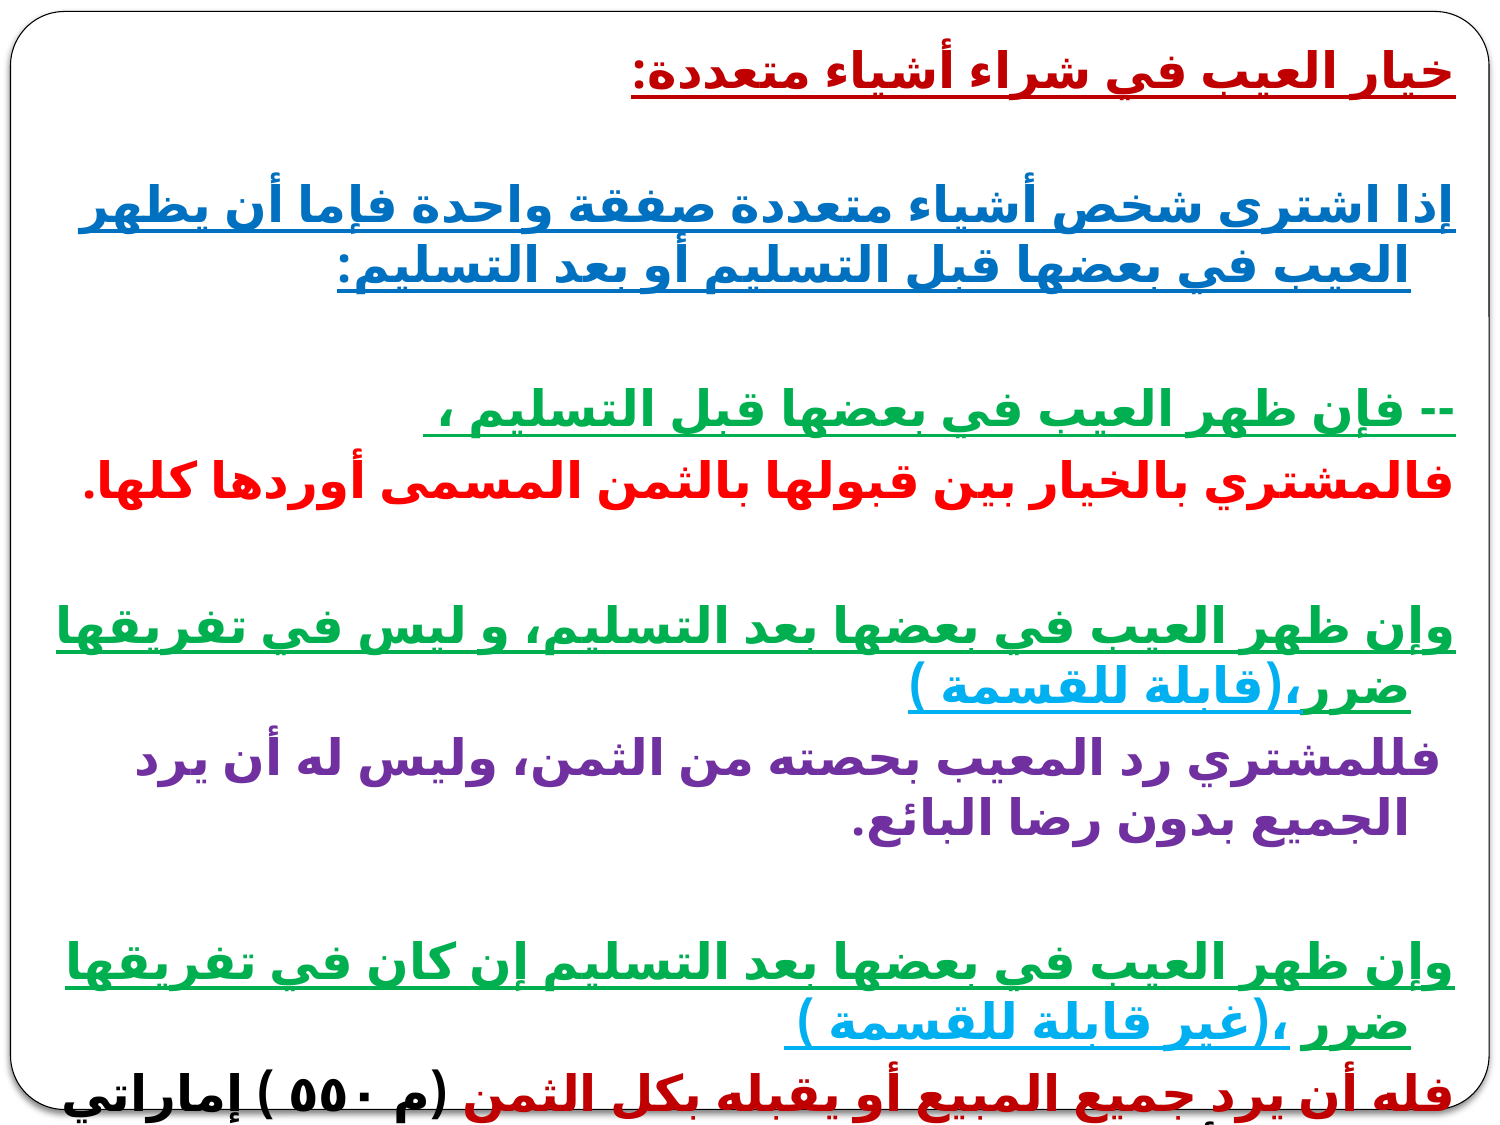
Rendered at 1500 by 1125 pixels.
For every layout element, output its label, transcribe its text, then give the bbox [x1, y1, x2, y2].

list خيار العيب في شراء أشياء متعددة: إذا اشترى شخص أشياء متعددة صفقة واحدة فإما أن يظهر العيب في بعضها قبل التسليم أو بعد التسليم: -- فإن ظهر العيب في بعضها قبل التسليم ، فالمشتري بالخيار بين قبولها بالثمن المسمى أوردها كلها. وإن ظهر العيب في بعضها بعد التسليم، و ليس في تفريقها ضرر،(قابلة للقسمة ) فللمشتري رد المعيب بحصته من الثمن، وليس له أن يرد الجميع بدون رضا البائع. وإن ظهر العيب في بعضها بعد التسليم إن كان في تفريقها ضرر ،(غير قابلة للقسمة ) فله أن يرد جميع المبيع أو يقبله بكل الثمن (م ٥٥٠ ) إماراتي (م٥١٩ ) أردني. وهذا مأخوذ من المذهب الحنفي (م ٣٥١ مجلة) و (٥٣٤-٥٣٢مرشد الحيران). [29, 30, 1471, 1083]
